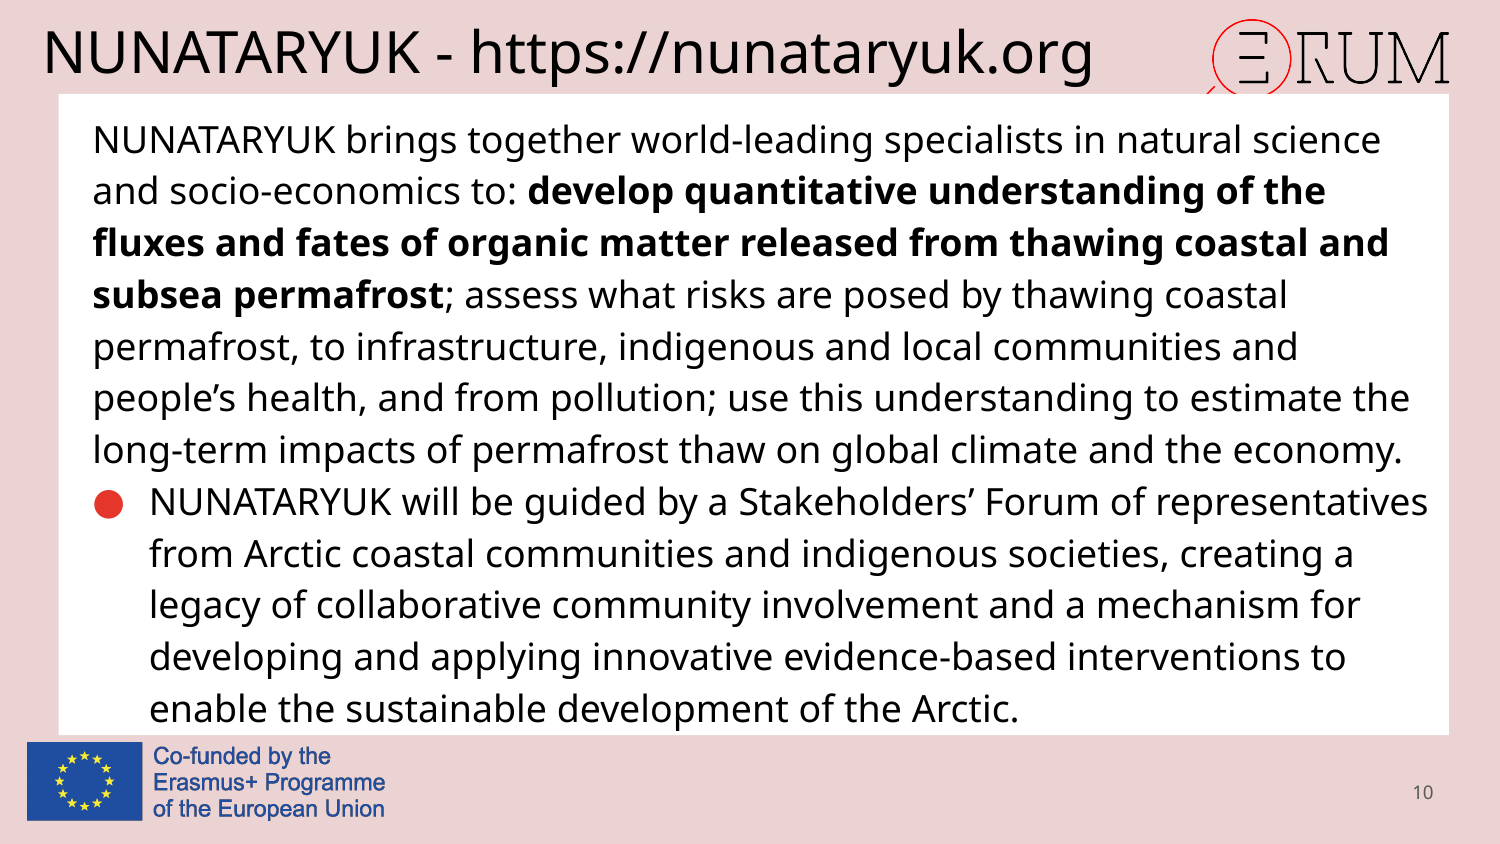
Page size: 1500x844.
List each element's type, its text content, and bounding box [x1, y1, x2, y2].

title NUNATARYUK - https://nunataryuk.org [27, 0, 1144, 94]
picture [1144, 0, 1500, 137]
slide_number 10 [1358, 761, 1449, 826]
list NUNATARYUK brings together world-leading specialists in natural science and socio-economics to: develop quantitative understanding of the fluxes and fates of organic matter released from thawing coastal and subsea permafrost; assess what risks are posed by thawing coastal permafrost, to infrastructure, indigenous and local communities and people’s health, and from pollution; use this understanding to estimate the long-term impacts of permafrost thaw on global climate and the economy. NUNATARYUK will be guided by a Stakeholders’ Forum of representatives from Arctic coastal communities and indigenous societies, creating a legacy of collaborative community involvement and a mechanism for developing and applying innovative evidence-based interventions to enable the sustainable development of the Arctic. [58, 93, 1449, 736]
picture [27, 742, 385, 821]
